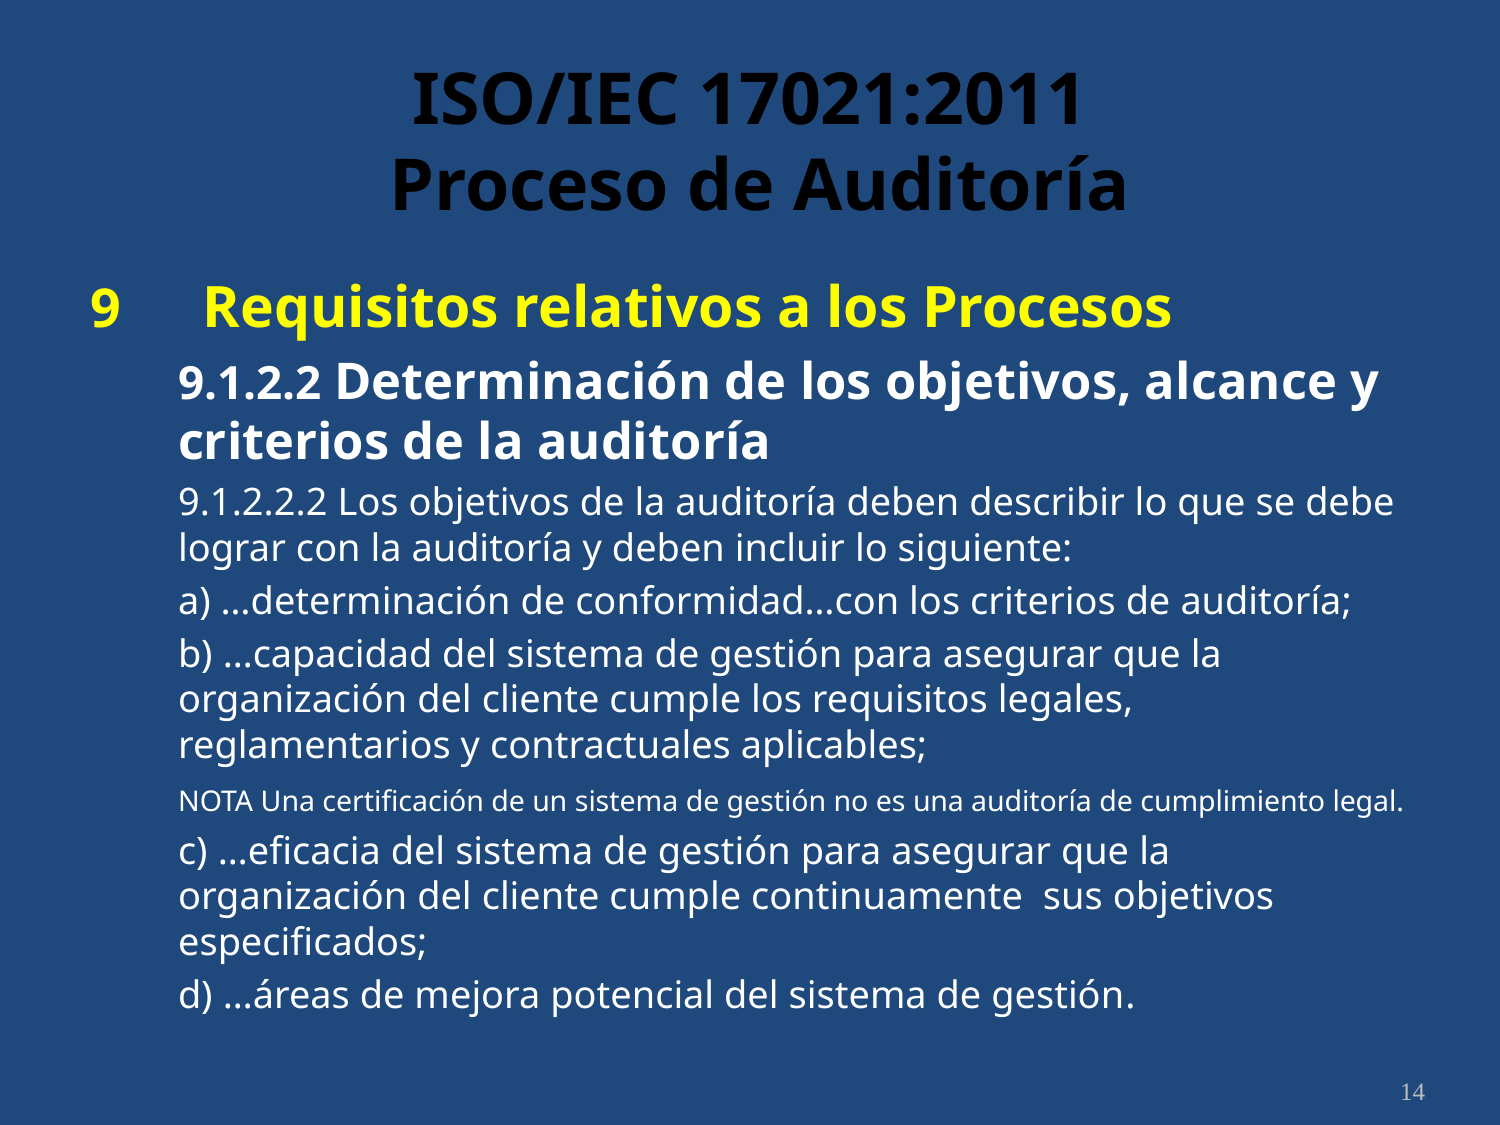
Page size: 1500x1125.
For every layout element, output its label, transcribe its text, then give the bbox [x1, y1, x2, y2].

list 9 Requisitos relativos a los Procesos 9.1.2.2 Determinación de los objetivos, alcance y criterios de la auditoría 9.1.2.2.2 Los objetivos de la auditoría deben describir lo que se debe lograr con la auditoría y deben incluir lo siguiente: a) …determinación de conformidad…con los criterios de auditoría; b) …capacidad del sistema de gestión para asegurar que la organización del cliente cumple los requisitos legales, reglamentarios y contractuales aplicables; NOTA Una certificación de un sistema de gestión no es una auditoría de cumplimiento legal. c) …eficacia del sistema de gestión para asegurar que la organización del cliente cumple continuamente sus objetivos especificados; d) …áreas de mejora potencial del sistema de gestión. [74, 262, 1426, 1036]
slide_number 14 [1299, 1052, 1425, 1113]
title ISO/IEC 17021:2011 Proceso de Auditoría [75, 45, 1425, 233]
